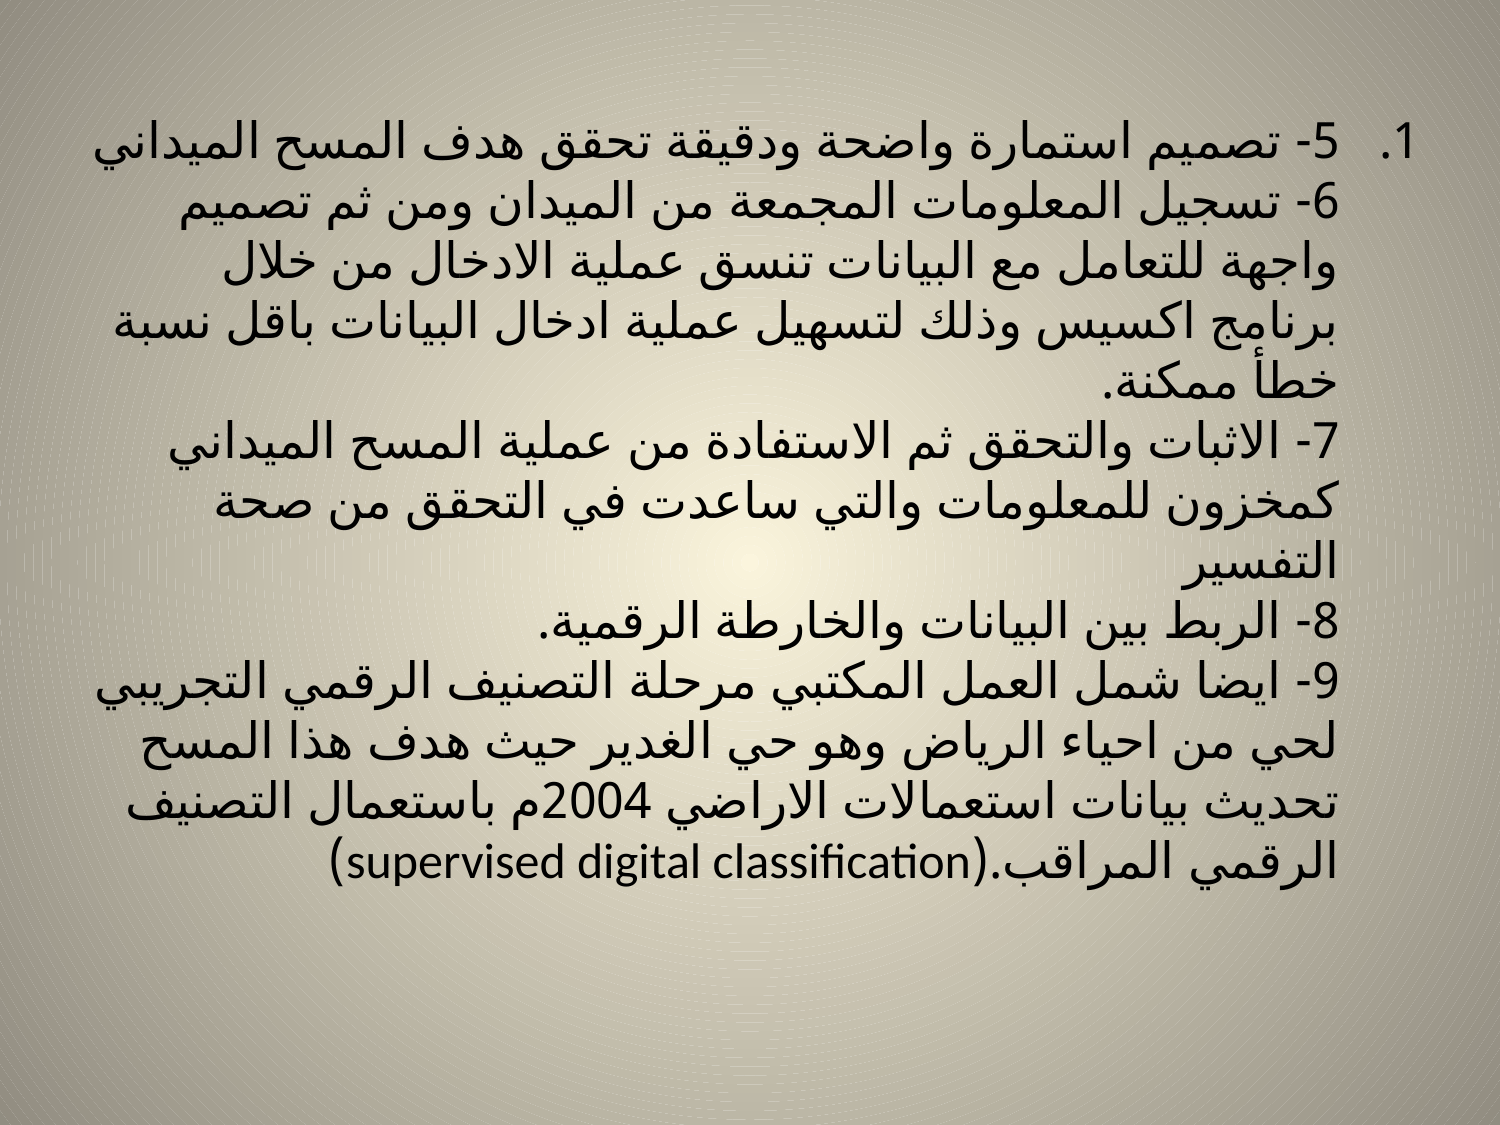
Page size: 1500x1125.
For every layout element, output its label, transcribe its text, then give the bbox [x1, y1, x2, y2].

title 5- تصميم استمارة واضحة ودقيقة تحقق هدف المسح الميداني 6- تسجيل المعلومات المجمعة من الميدان ومن ثم تصميم واجهة للتعامل مع البيانات تنسق عملية الادخال من خلال برنامج اكسيس وذلك لتسهيل عملية ادخال البيانات باقل نسبة خطأ ممكنة. 7- الاثبات والتحقق ثم الاستفادة من عملية المسح الميداني كمخزون للمعلومات والتي ساعدت في التحقق من صحة التفسير 8- الربط بين البيانات والخارطة الرقمية. 9- ايضا شمل العمل المكتبي مرحلة التصنيف الرقمي التجريبي لحي من احياء الرياض وهو حي الغدير حيث هدف هذا المسح تحديث بيانات استعمالات الاراضي 2004م باستعمال التصنيف الرقمي المراقب.(supervised digital classification) [75, 45, 1425, 953]
